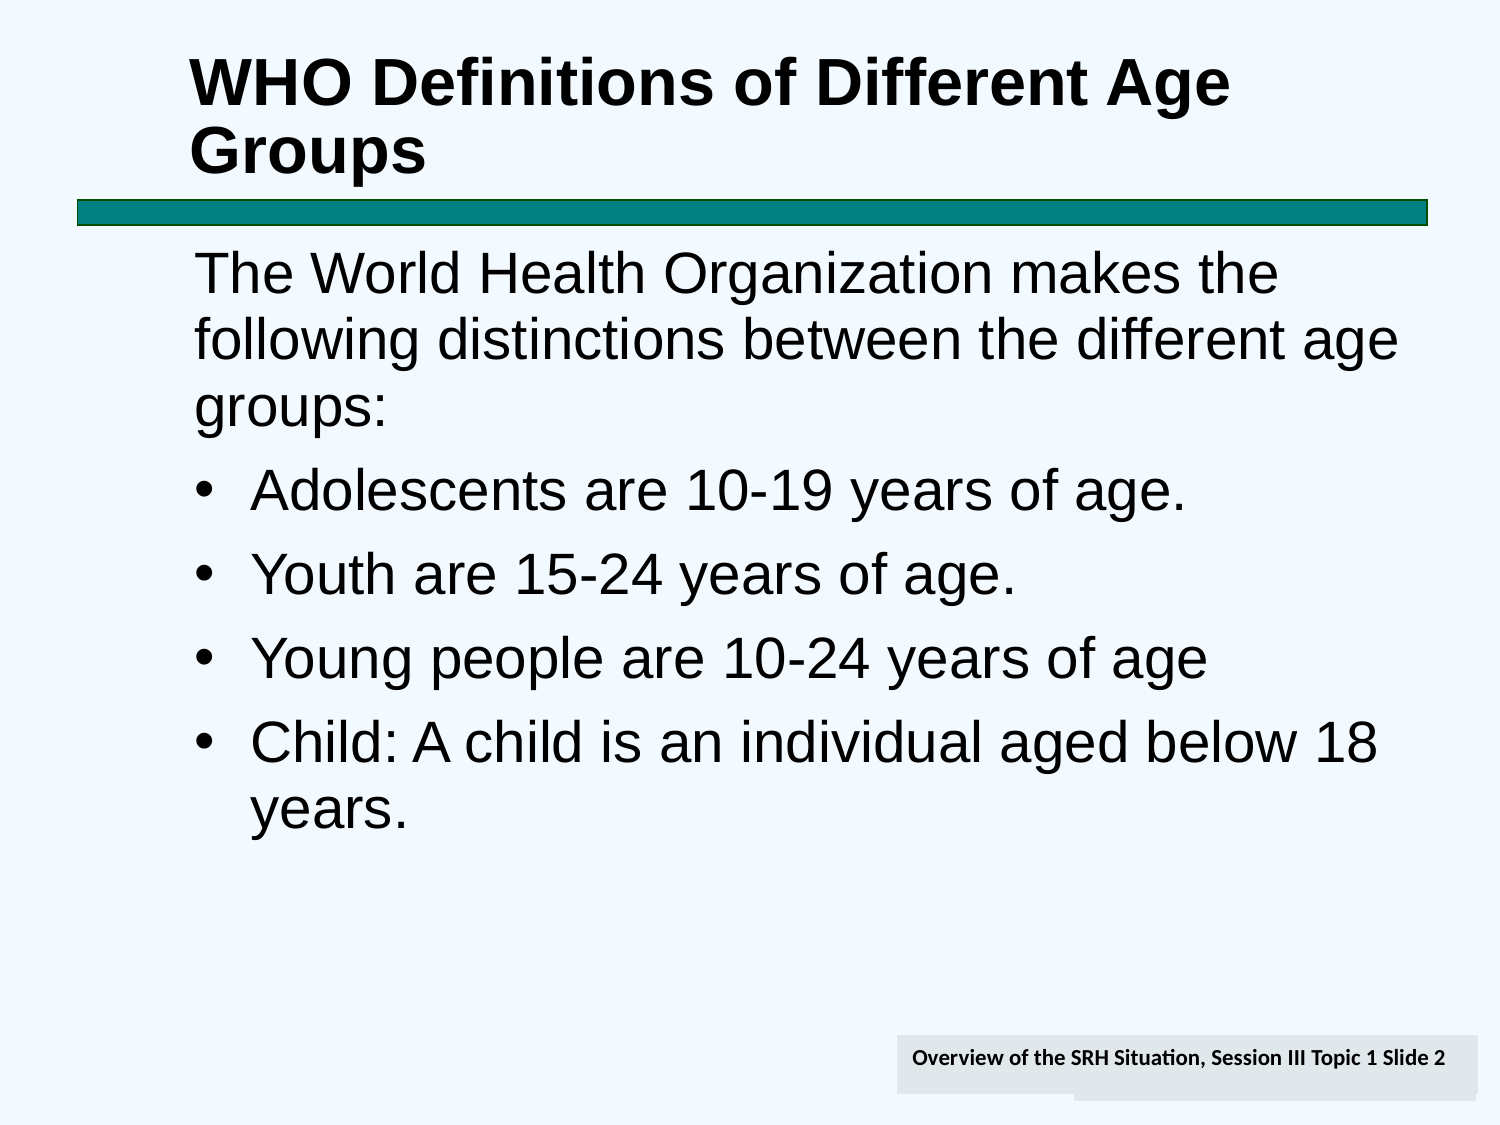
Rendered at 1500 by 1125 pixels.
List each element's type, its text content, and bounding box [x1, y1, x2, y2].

list The World Health Organization makes the following distinctions between the different age groups: Adolescents are 10-19 years of age. Youth are 15-24 years of age. Young people are 10-24 years of age Child: A child is an individual aged below 18 years. [179, 232, 1455, 1037]
title WHO Definitions of Different Age Groups [174, 24, 1450, 213]
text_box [1049, 1026, 1500, 1101]
text_box Overview of the SRH Situation, Session III Topic 1 Slide 2 [897, 1035, 1044, 1094]
